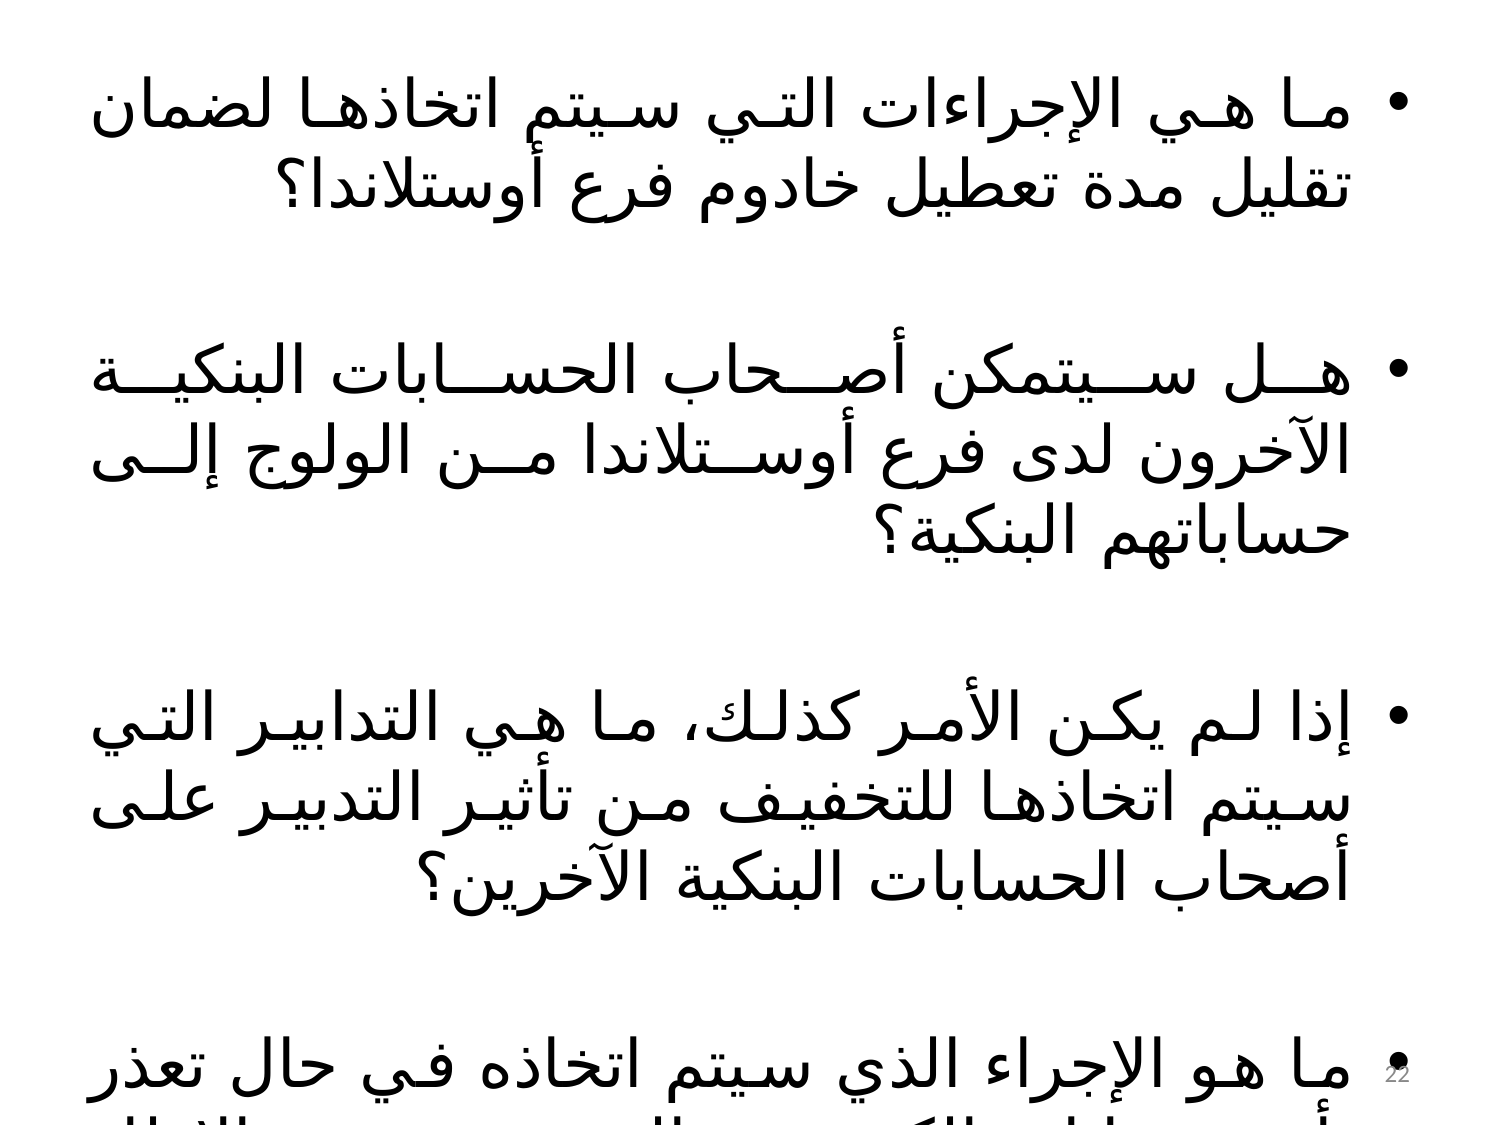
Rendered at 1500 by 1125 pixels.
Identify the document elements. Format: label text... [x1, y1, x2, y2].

slide_number 22 [1074, 1042, 1425, 1103]
text_box ما هي الإجراءات التي سيتم اتخاذها لضمان تقليل مدة تعطيل خادوم فرع أوستلاندا؟ هل سيتمكن أصحاب الحسابات البنكية الآخرون لدى فرع أوستلاندا من الولوج إلى حساباتهم البنكية؟ إذا لم يكن الأمر كذلك، ما هي التدابير التي سيتم اتخاذها للتخفيف من تأثير التدبير على أصحاب الحسابات البنكية الآخرين؟ ما هو الإجراء الذي سيتم اتخاذه في حال تعذر تأمين بيانات الكمبيوتر المحددة ضمن الإطار الزمني المحدد؟ [74, 53, 1425, 1116]
